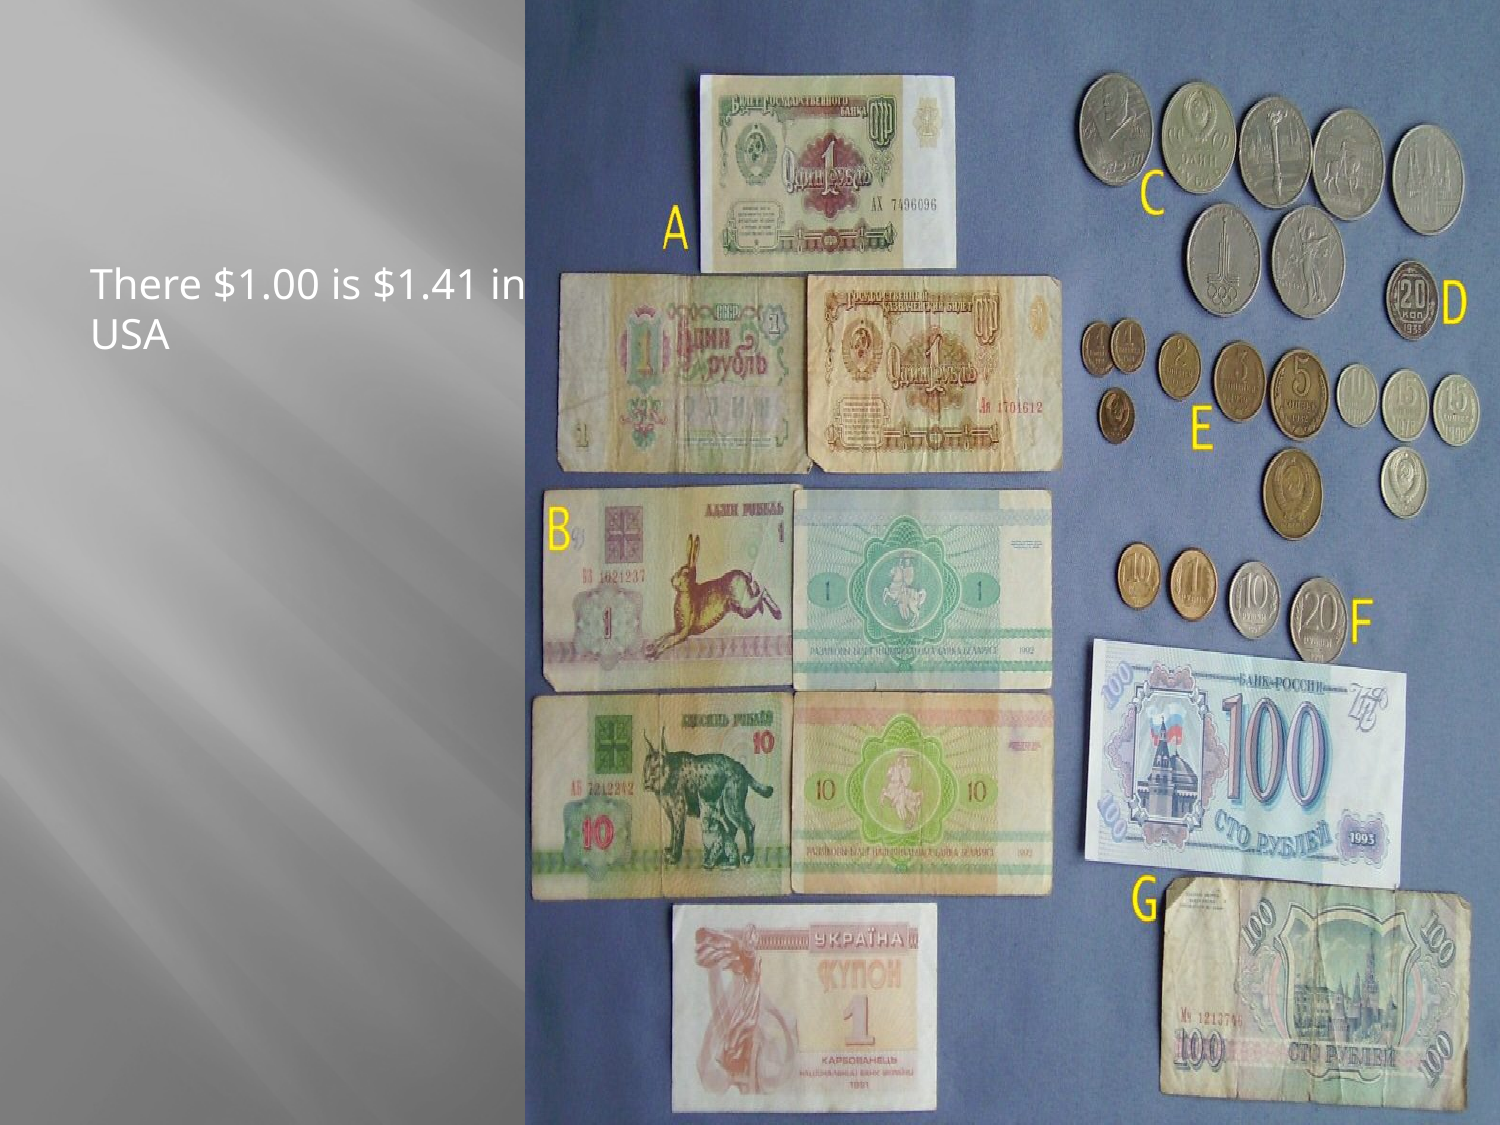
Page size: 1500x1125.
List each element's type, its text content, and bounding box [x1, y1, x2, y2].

list There $1.00 is $1.41 in USA [75, 249, 524, 1005]
picture [524, 0, 1500, 1125]
